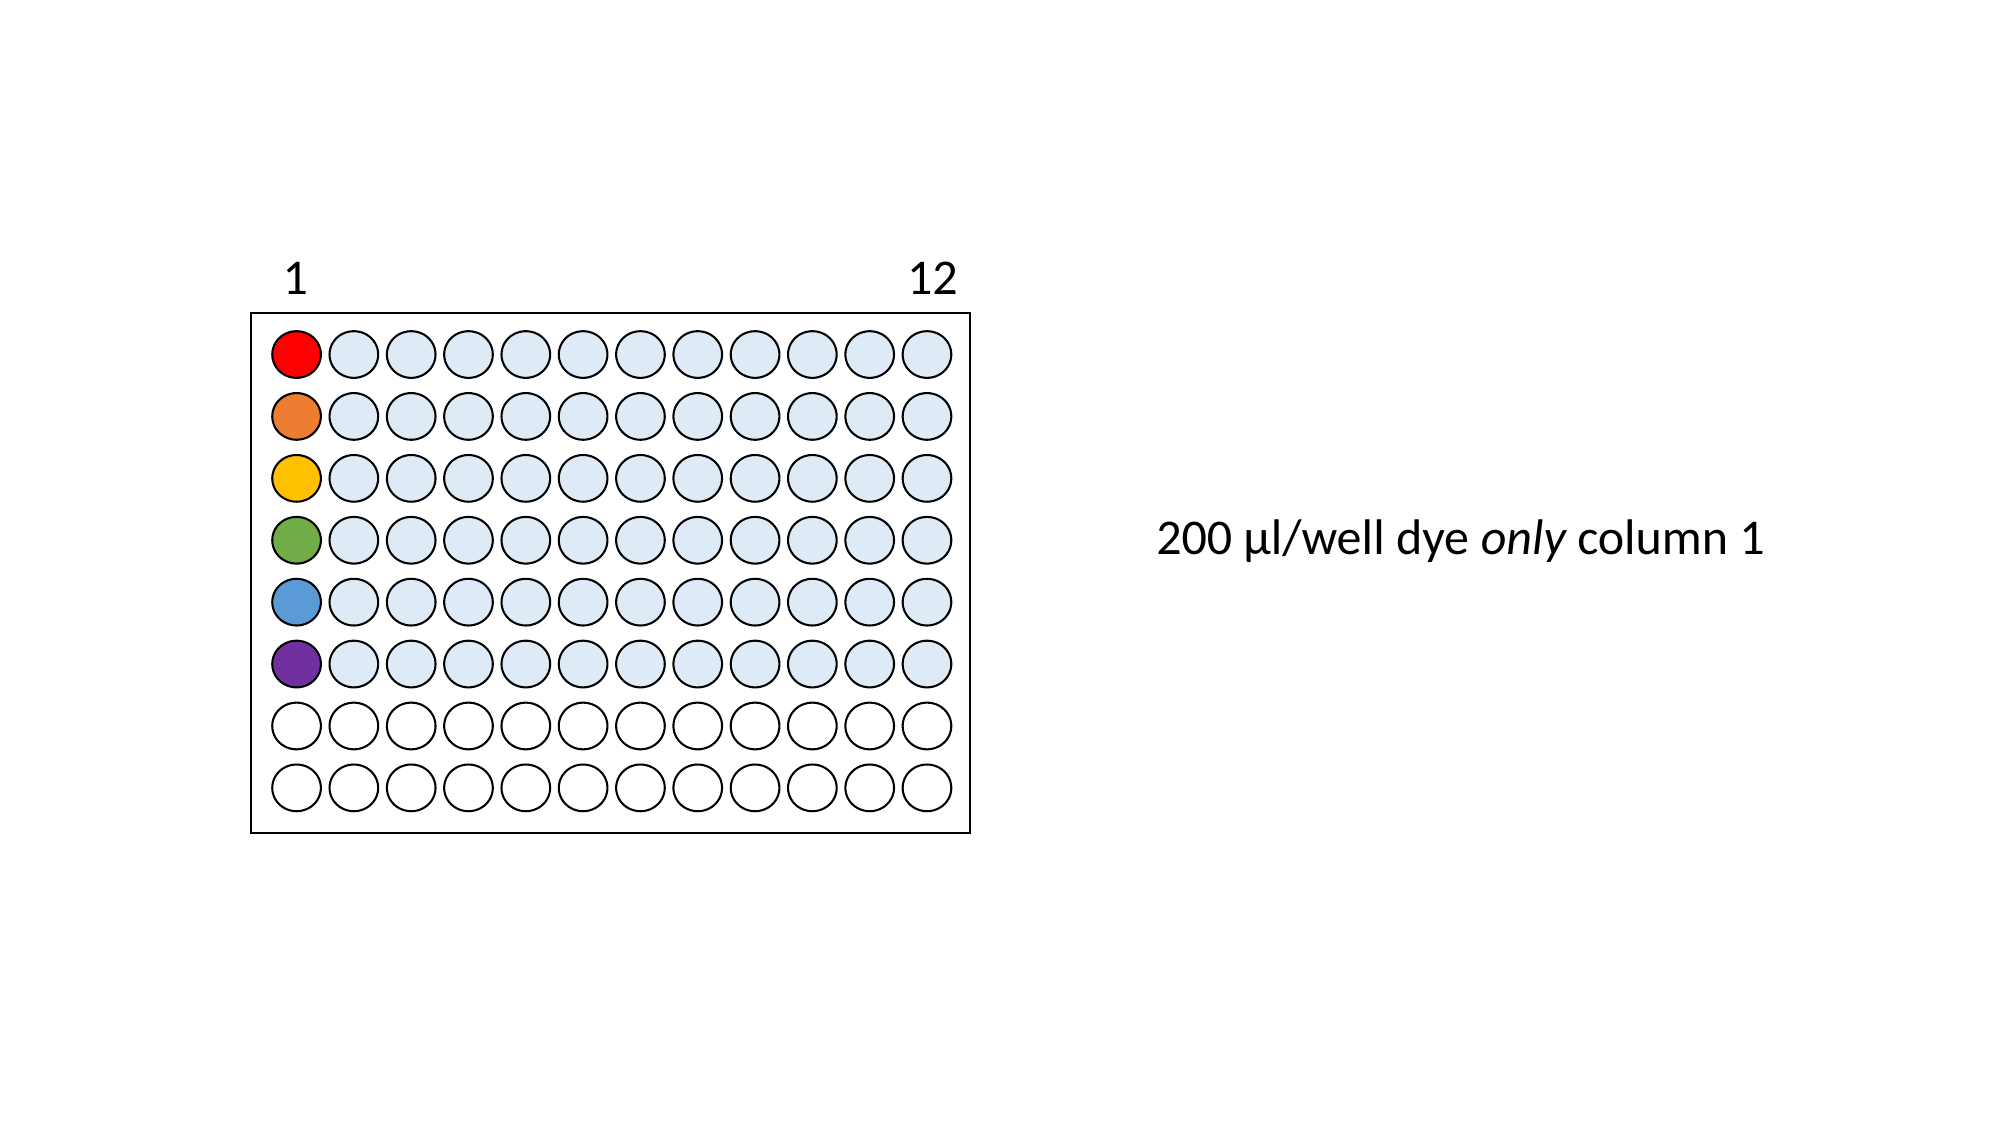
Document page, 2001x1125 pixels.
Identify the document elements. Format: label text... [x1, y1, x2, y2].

text_box 200 µl/well dye only column 1 [1141, 497, 1886, 572]
text_box 1 [267, 237, 319, 312]
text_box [251, 312, 970, 833]
text_box 12 [892, 237, 989, 312]
